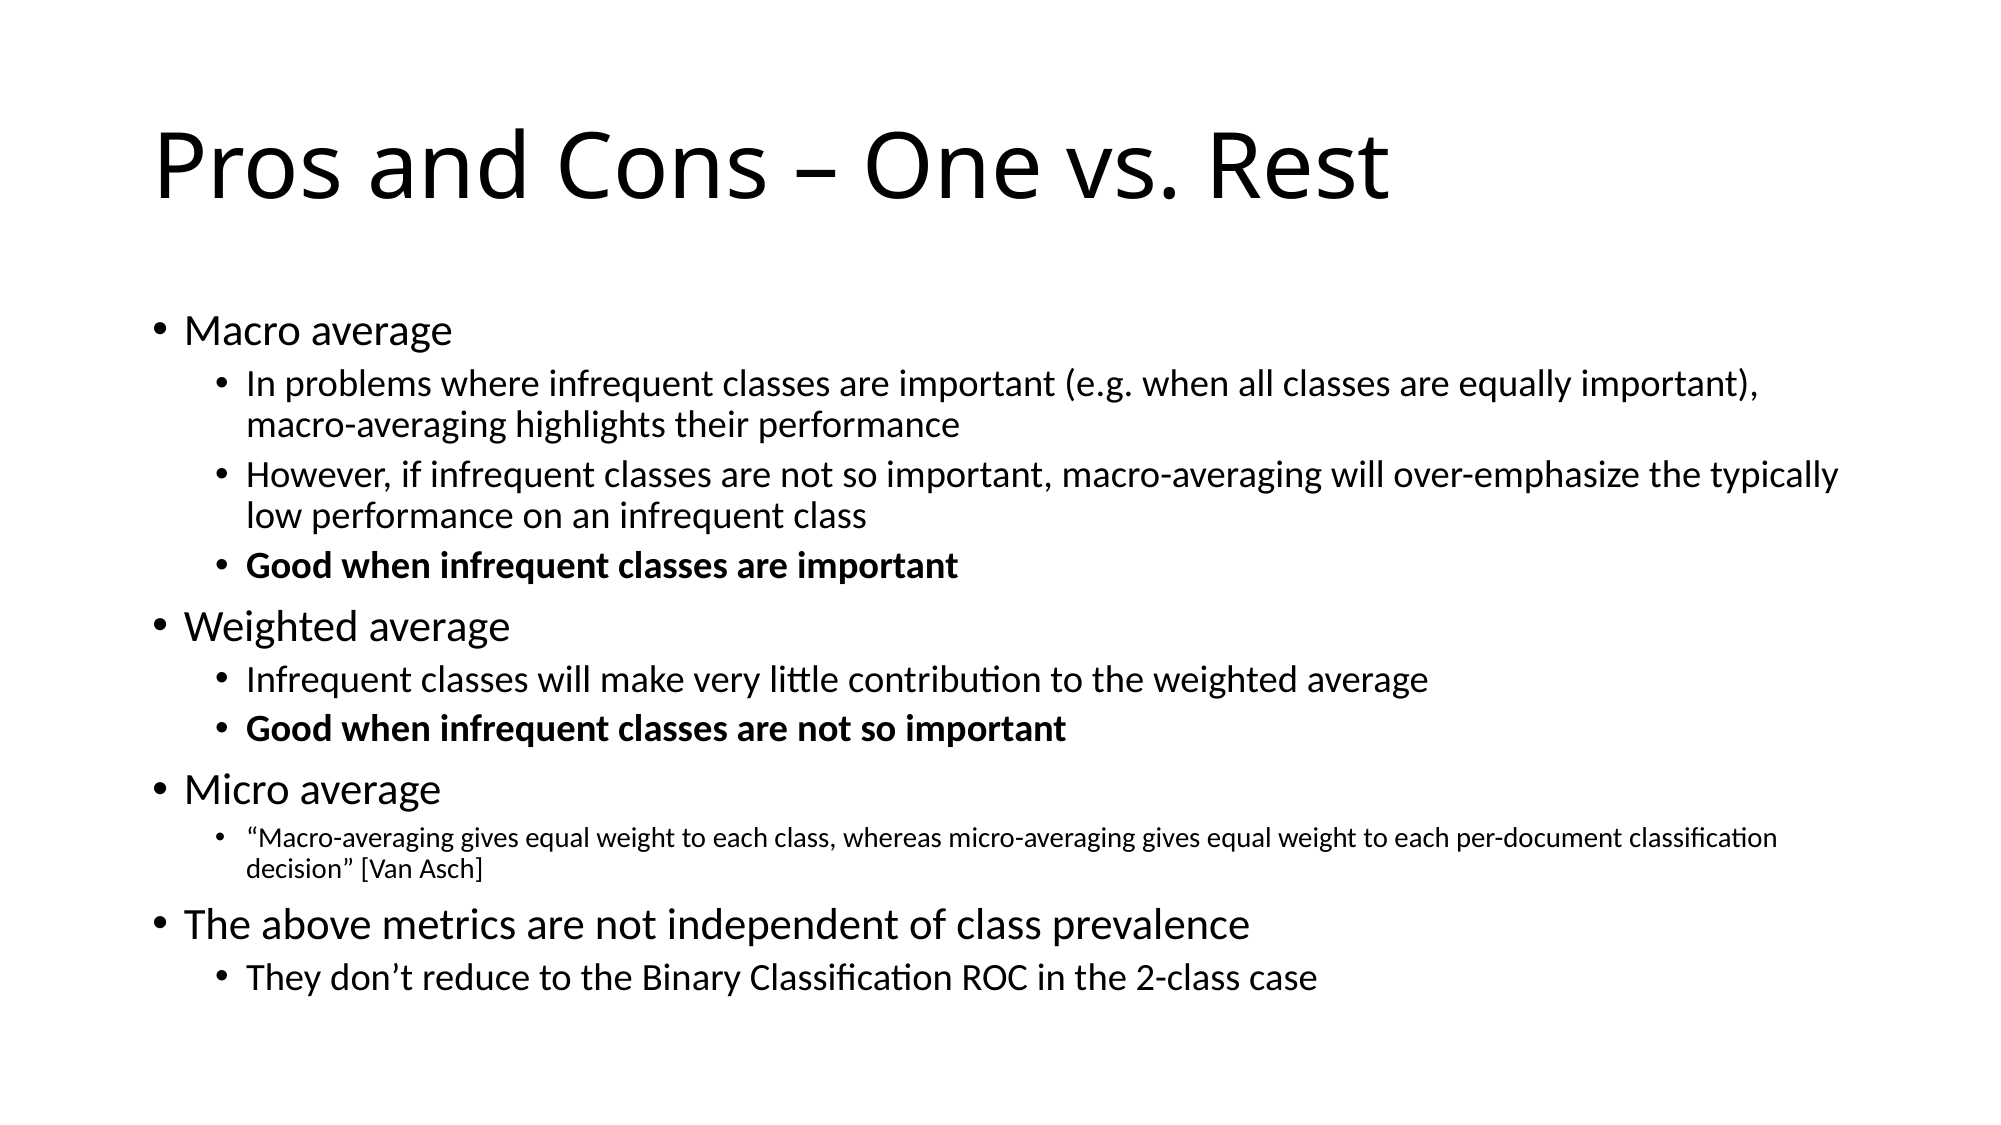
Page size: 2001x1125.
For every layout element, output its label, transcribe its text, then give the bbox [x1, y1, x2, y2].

title Pros and Cons – One vs. Rest [137, 59, 1863, 278]
list Macro average In problems where infrequent classes are important (e.g. when all classes are equally important), macro-averaging highlights their performance However, if infrequent classes are not so important, macro-averaging will over-emphasize the typically low performance on an infrequent class Good when infrequent classes are important Weighted average Infrequent classes will make very little contribution to the weighted average Good when infrequent classes are not so important Micro average “Macro-averaging gives equal weight to each class, whereas micro-averaging gives equal weight to each per-document classification decision” [Van Asch] The above metrics are not independent of class prevalence They don’t reduce to the Binary Classification ROC in the 2-class case [137, 299, 1863, 1014]
